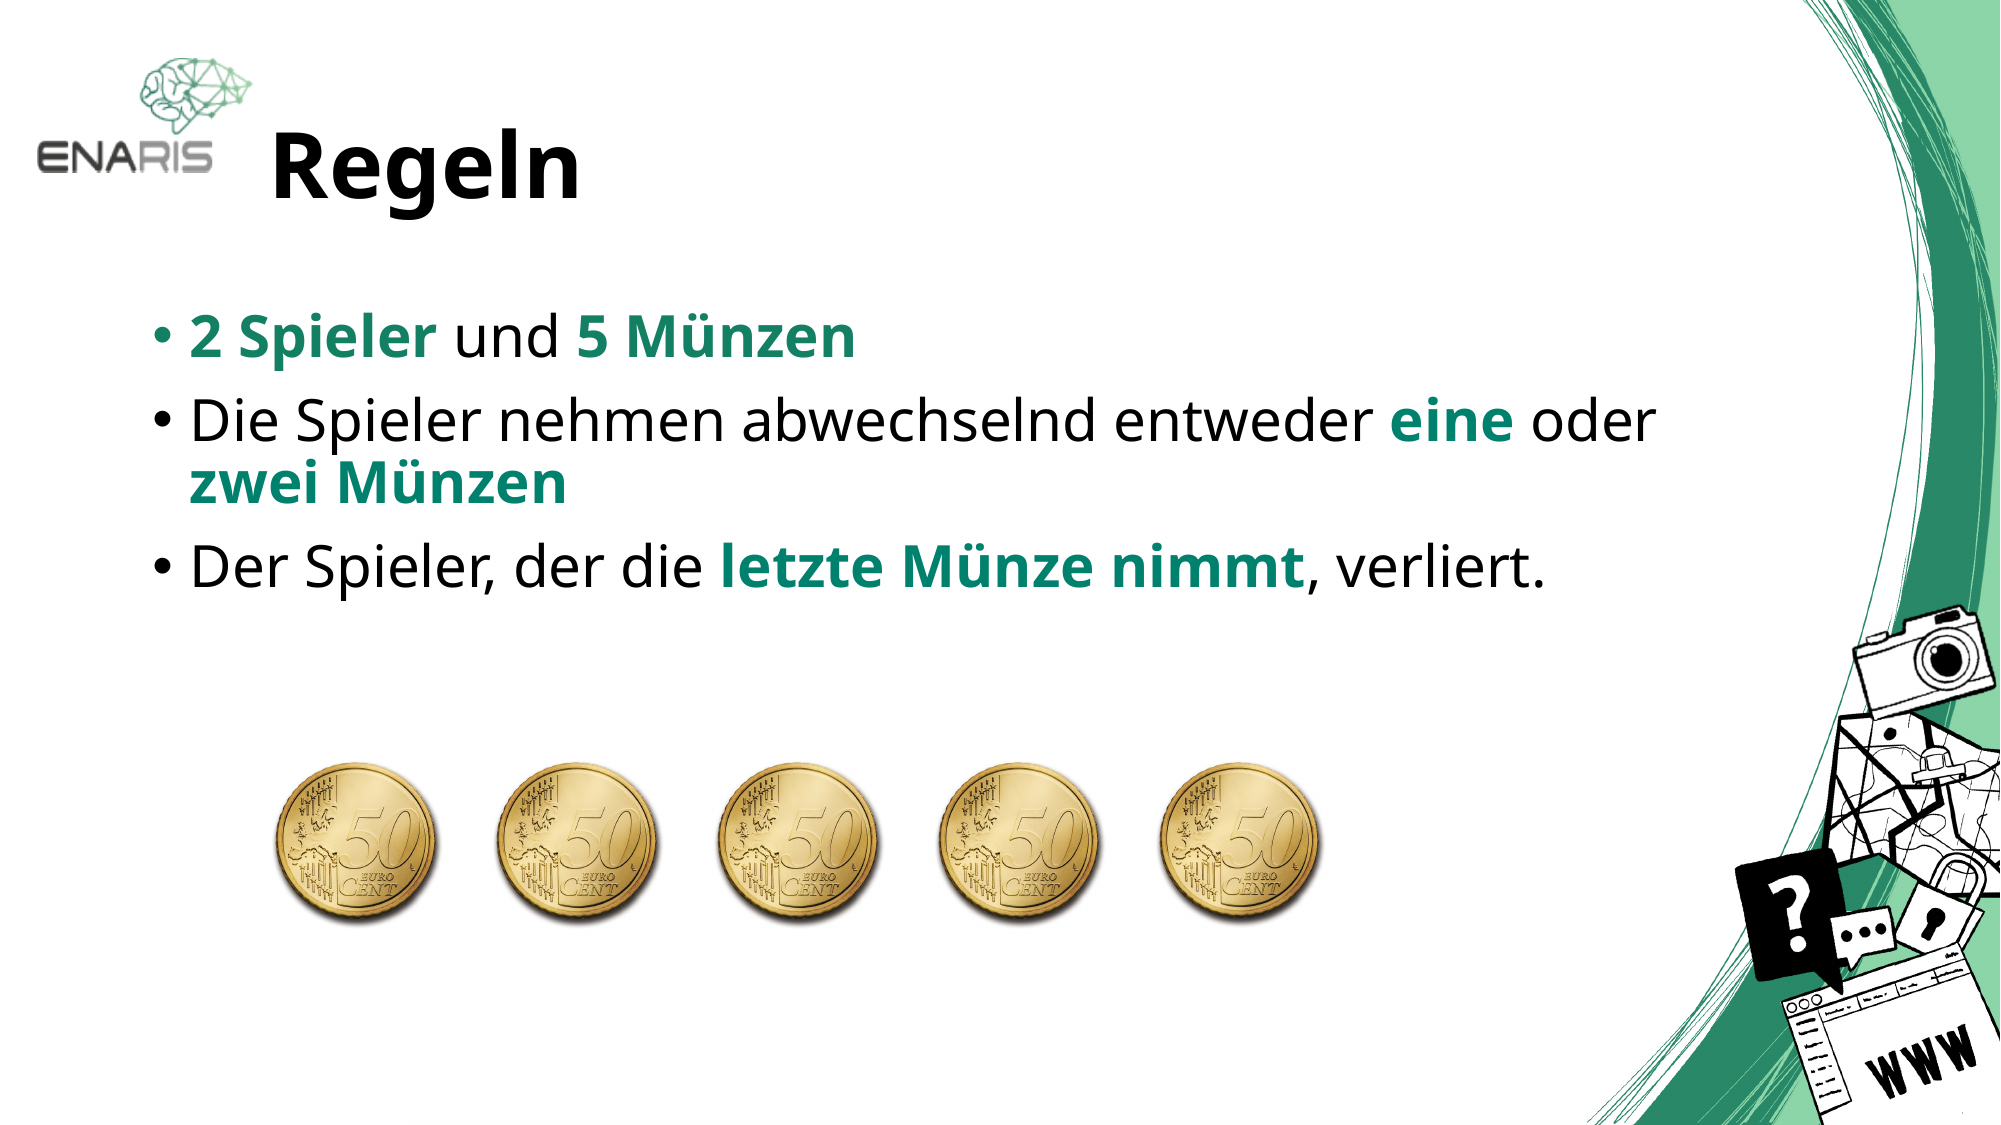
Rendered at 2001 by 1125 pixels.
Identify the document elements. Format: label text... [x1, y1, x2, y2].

picture [712, 759, 886, 931]
picture [408, 0, 2000, 1125]
picture [270, 759, 444, 931]
picture [1153, 759, 1327, 930]
picture [491, 759, 665, 931]
picture [37, 58, 254, 173]
title Regeln [253, 59, 1863, 278]
picture [933, 759, 1107, 931]
list 2 Spieler und 5 Münzen Die Spieler nehmen abwechselnd entweder eine oder zwei Münzen Der Spieler, der die letzte Münze nimmt, verliert. [137, 299, 1728, 1014]
